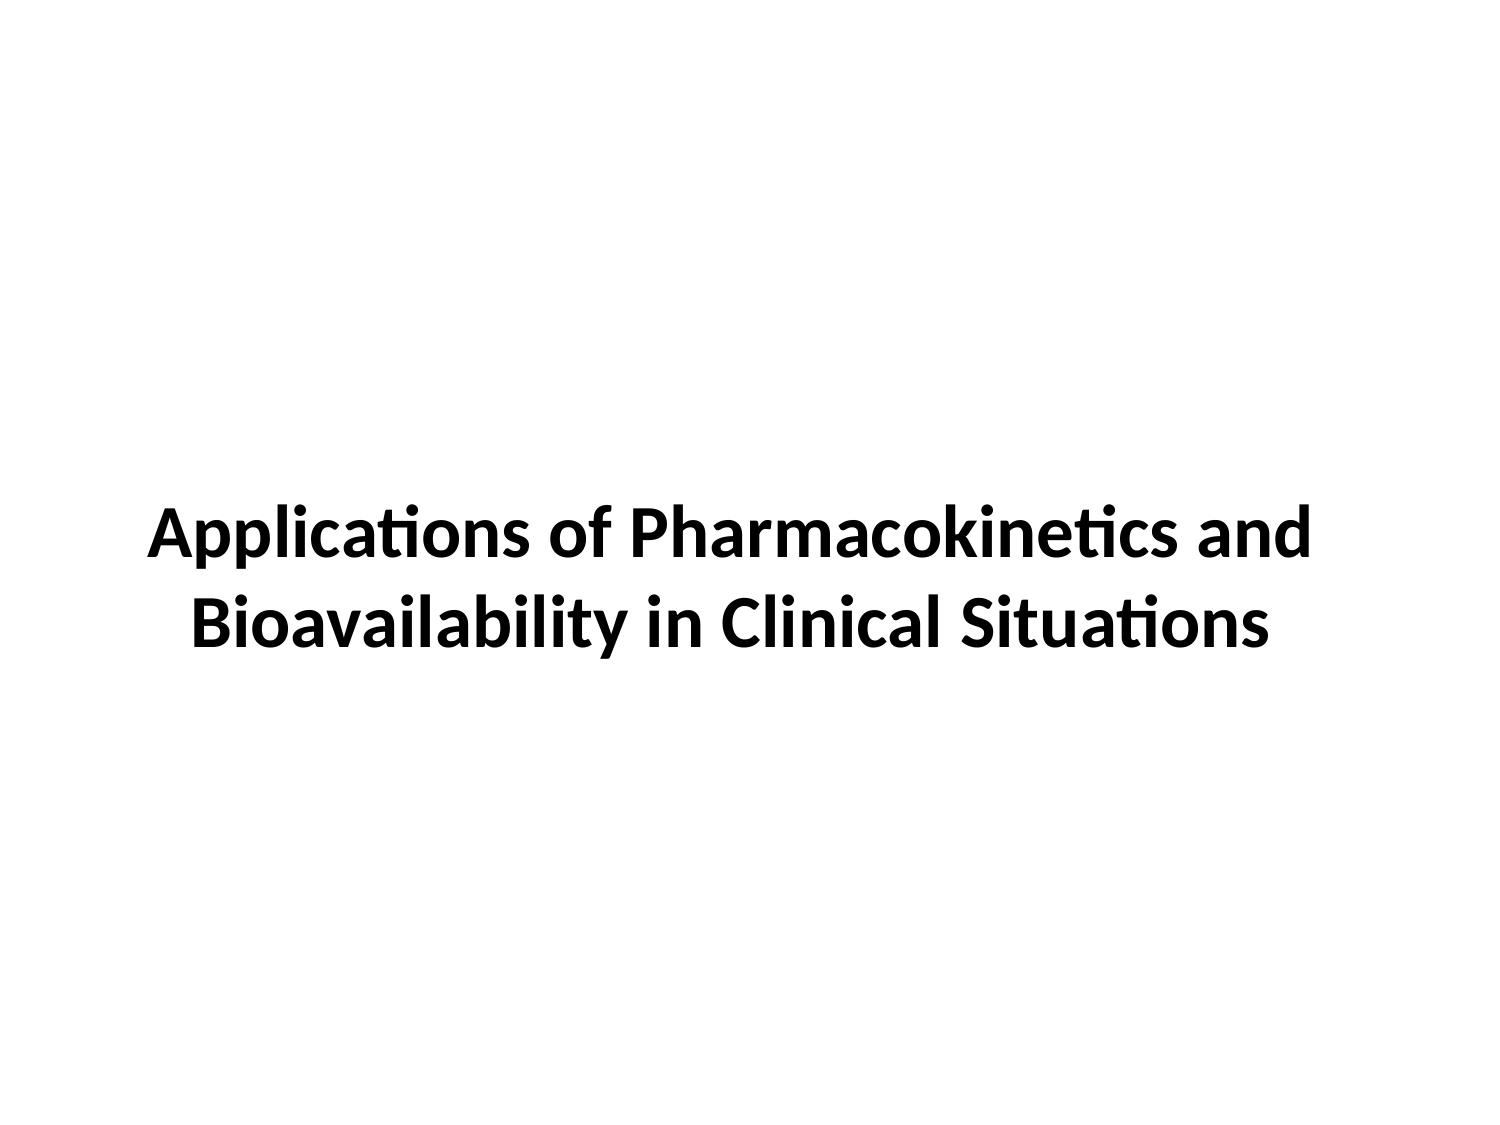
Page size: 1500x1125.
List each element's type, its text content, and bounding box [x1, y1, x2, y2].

text_box Applications of Pharmacokinetics and Bioavailability in Clinical Situations [37, 24, 1425, 760]
